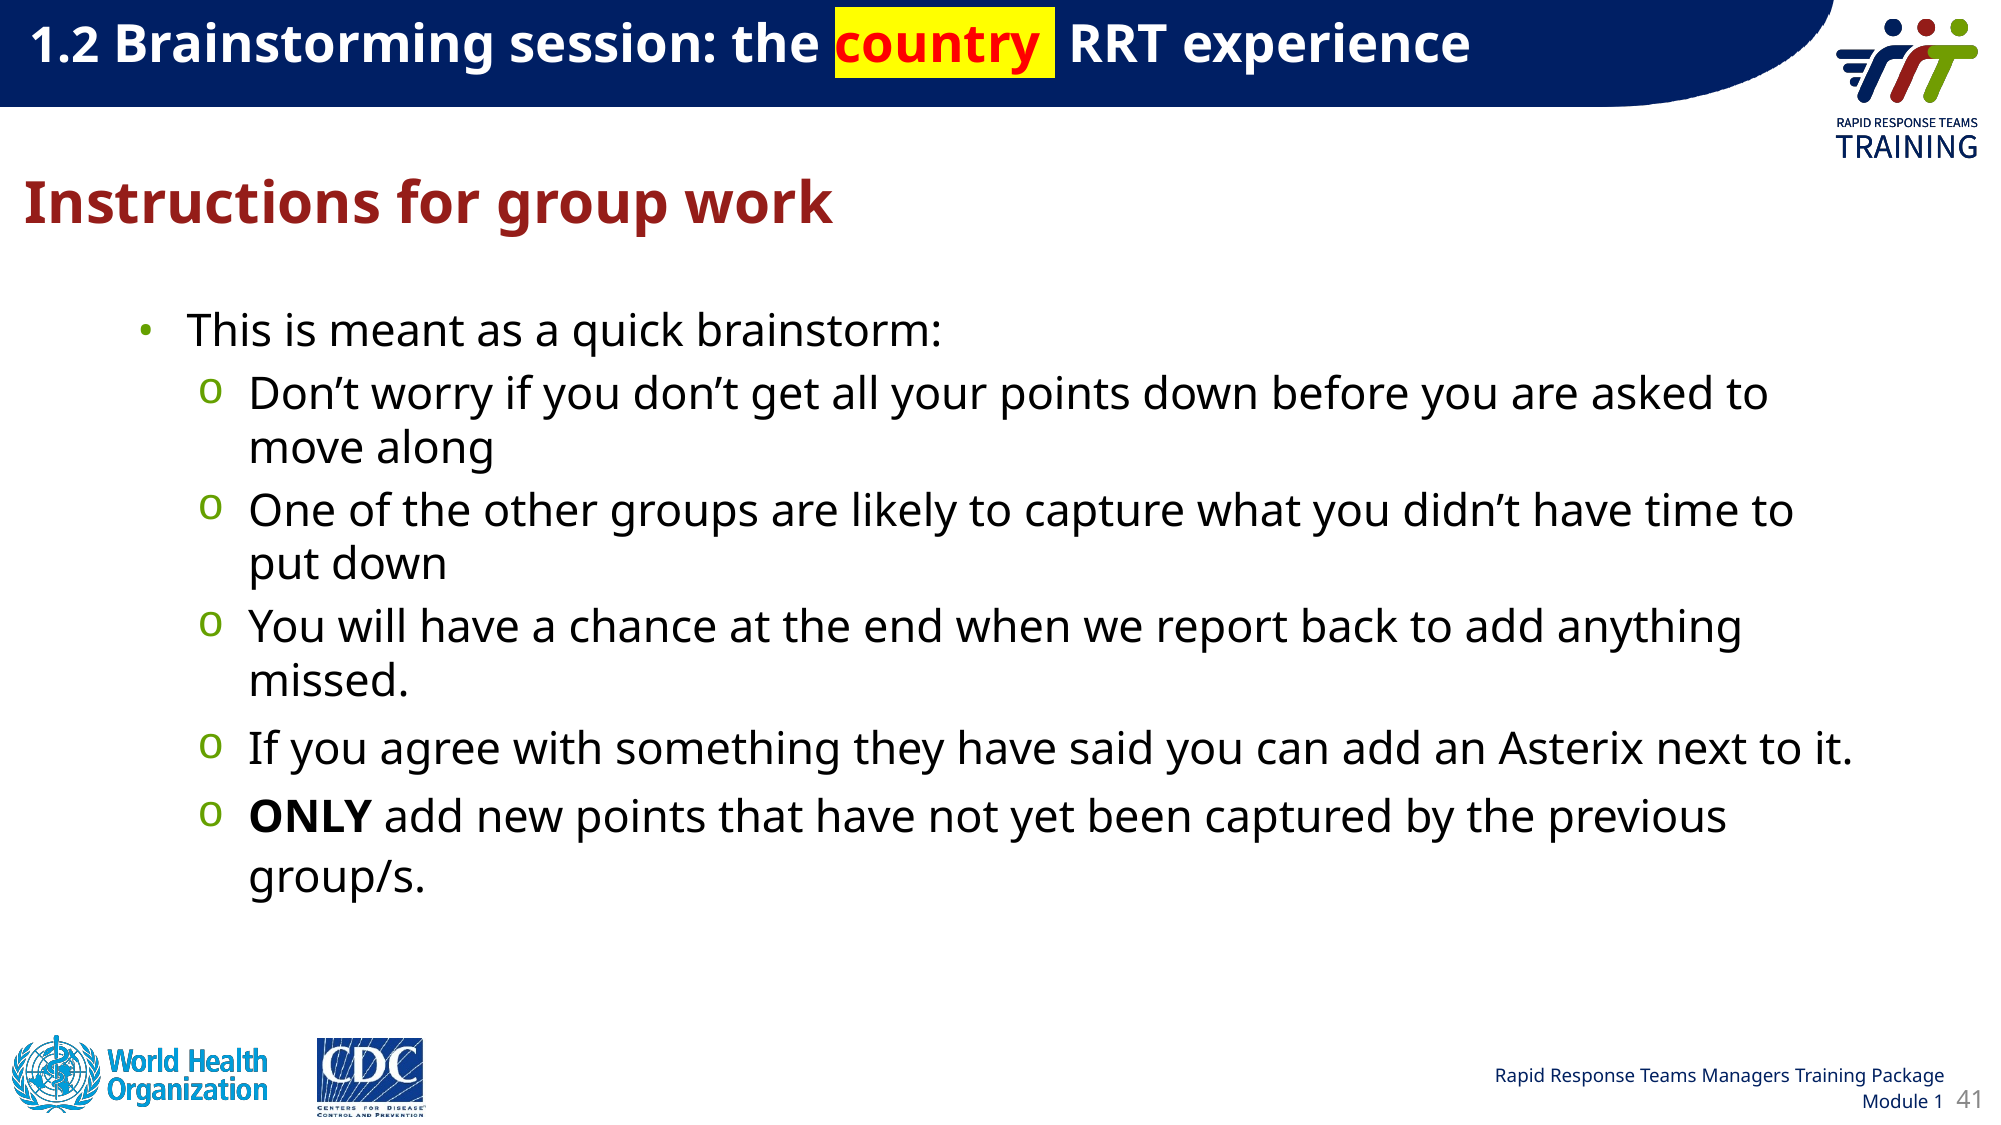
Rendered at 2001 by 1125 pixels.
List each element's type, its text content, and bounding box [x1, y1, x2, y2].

picture [22, 1062, 26, 1077]
picture [12, 1035, 54, 1068]
list 1.2 Brainstorming session: the country RRT experience [8, 9, 1808, 117]
picture [50, 1108, 62, 1113]
picture [59, 1035, 267, 1113]
picture [0, 0, 1978, 167]
picture [40, 1062, 47, 1070]
picture [317, 1038, 426, 1117]
picture [24, 1054, 36, 1087]
picture [12, 1083, 48, 1113]
picture [34, 1054, 43, 1078]
picture [71, 1053, 90, 1091]
picture [46, 1056, 54, 1062]
picture [30, 1083, 37, 1091]
list This is meant as a quick brainstorm: Don’t worry if you don’t get all your points down before you are asked to move along One of the other groups are likely to capture what you didn’t have time to put down You will have a chance at the end when we report back to add anything missed. If you agree with something they have said you can add an Asterix next to it. ONLY add new points that have not yet been captured by the previous group/s. [62, 293, 1887, 974]
text_box Instructions for group work [17, 152, 872, 259]
text_box 41 [1557, 1075, 1993, 1121]
picture [36, 1088, 78, 1105]
